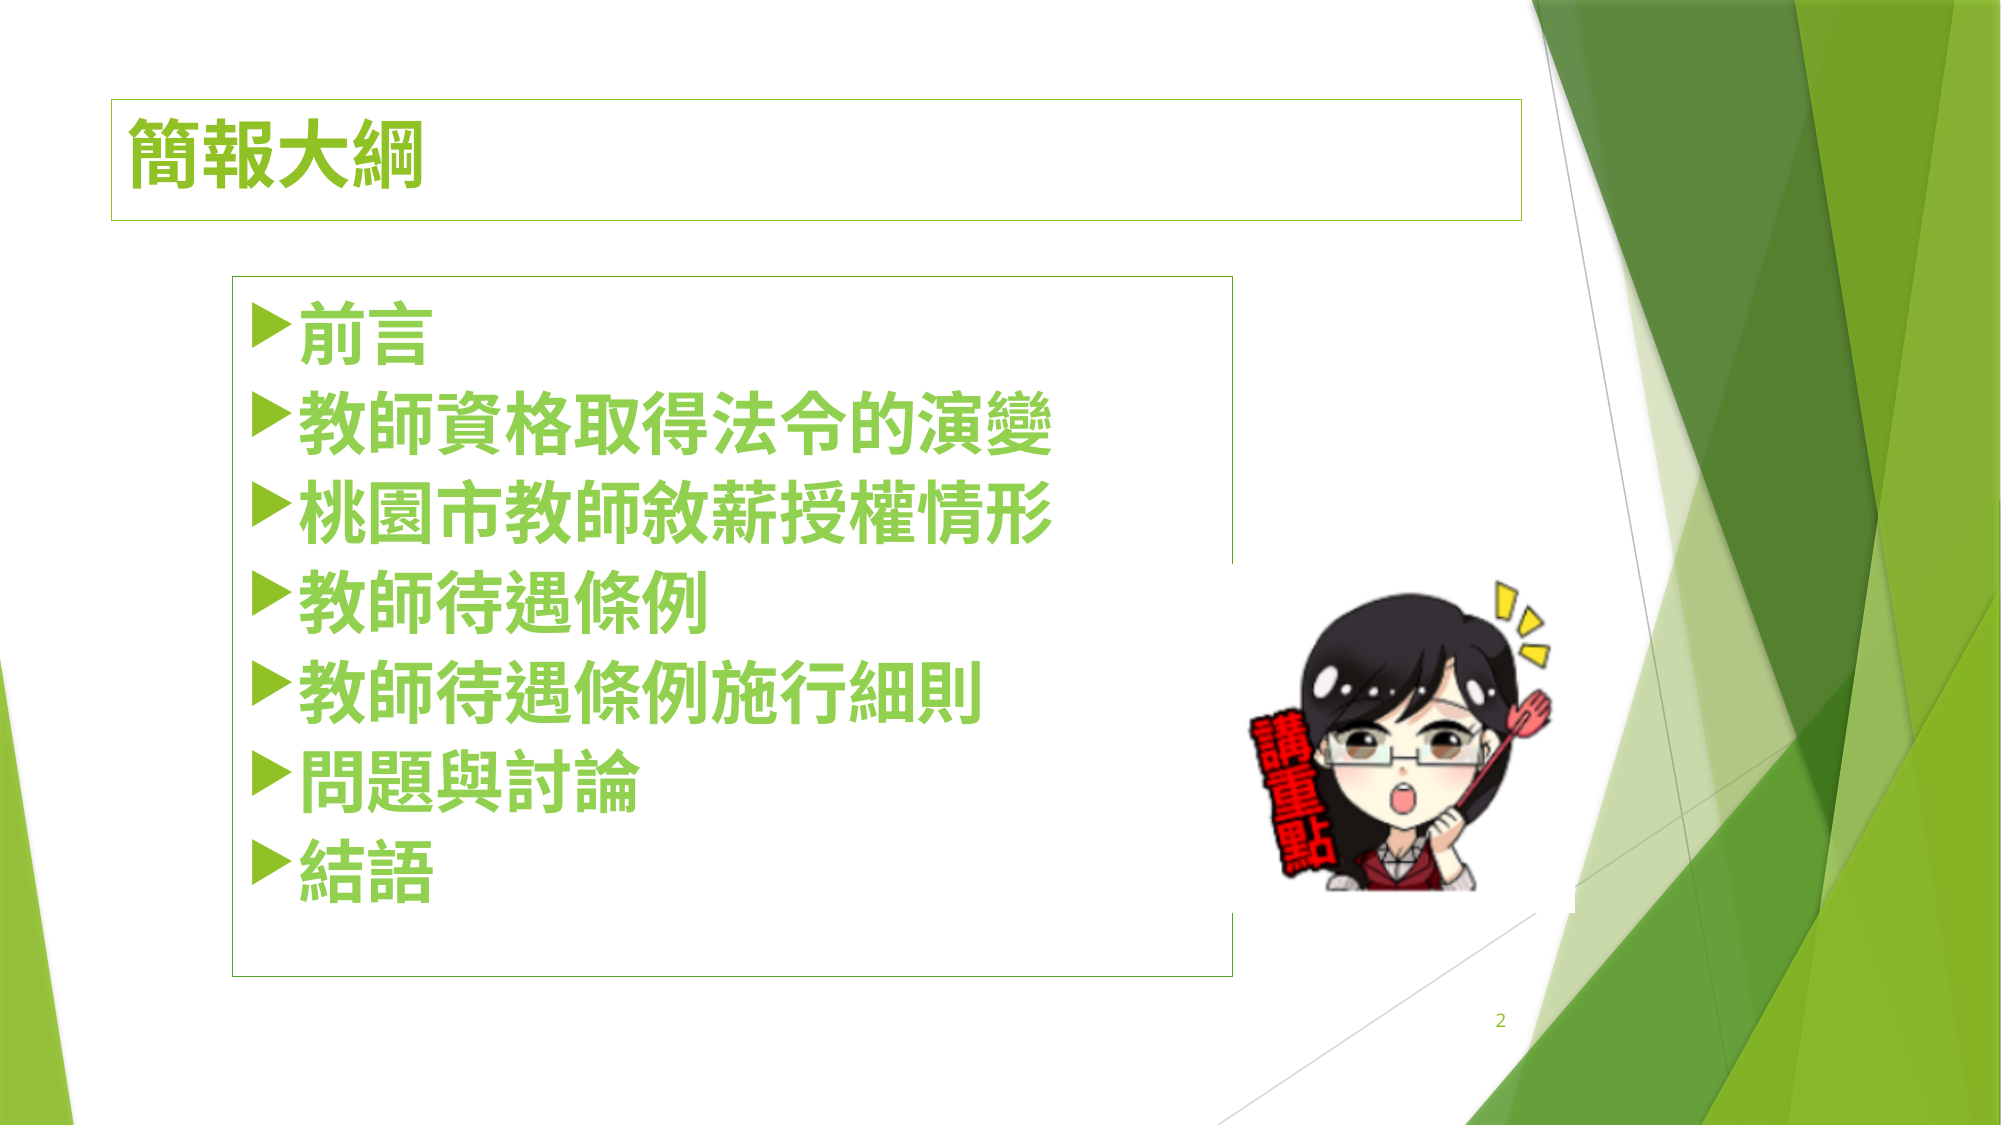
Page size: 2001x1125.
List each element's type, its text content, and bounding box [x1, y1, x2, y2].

slide_number 2 [1409, 991, 1522, 1051]
picture [1231, 563, 1575, 914]
list 前言 教師資格取得法令的演變 桃園市教師敘薪授權情形 教師待遇條例 教師待遇條例施行細則 問題與討論 結語 [232, 276, 1233, 977]
title 簡報大綱 [111, 99, 1522, 221]
